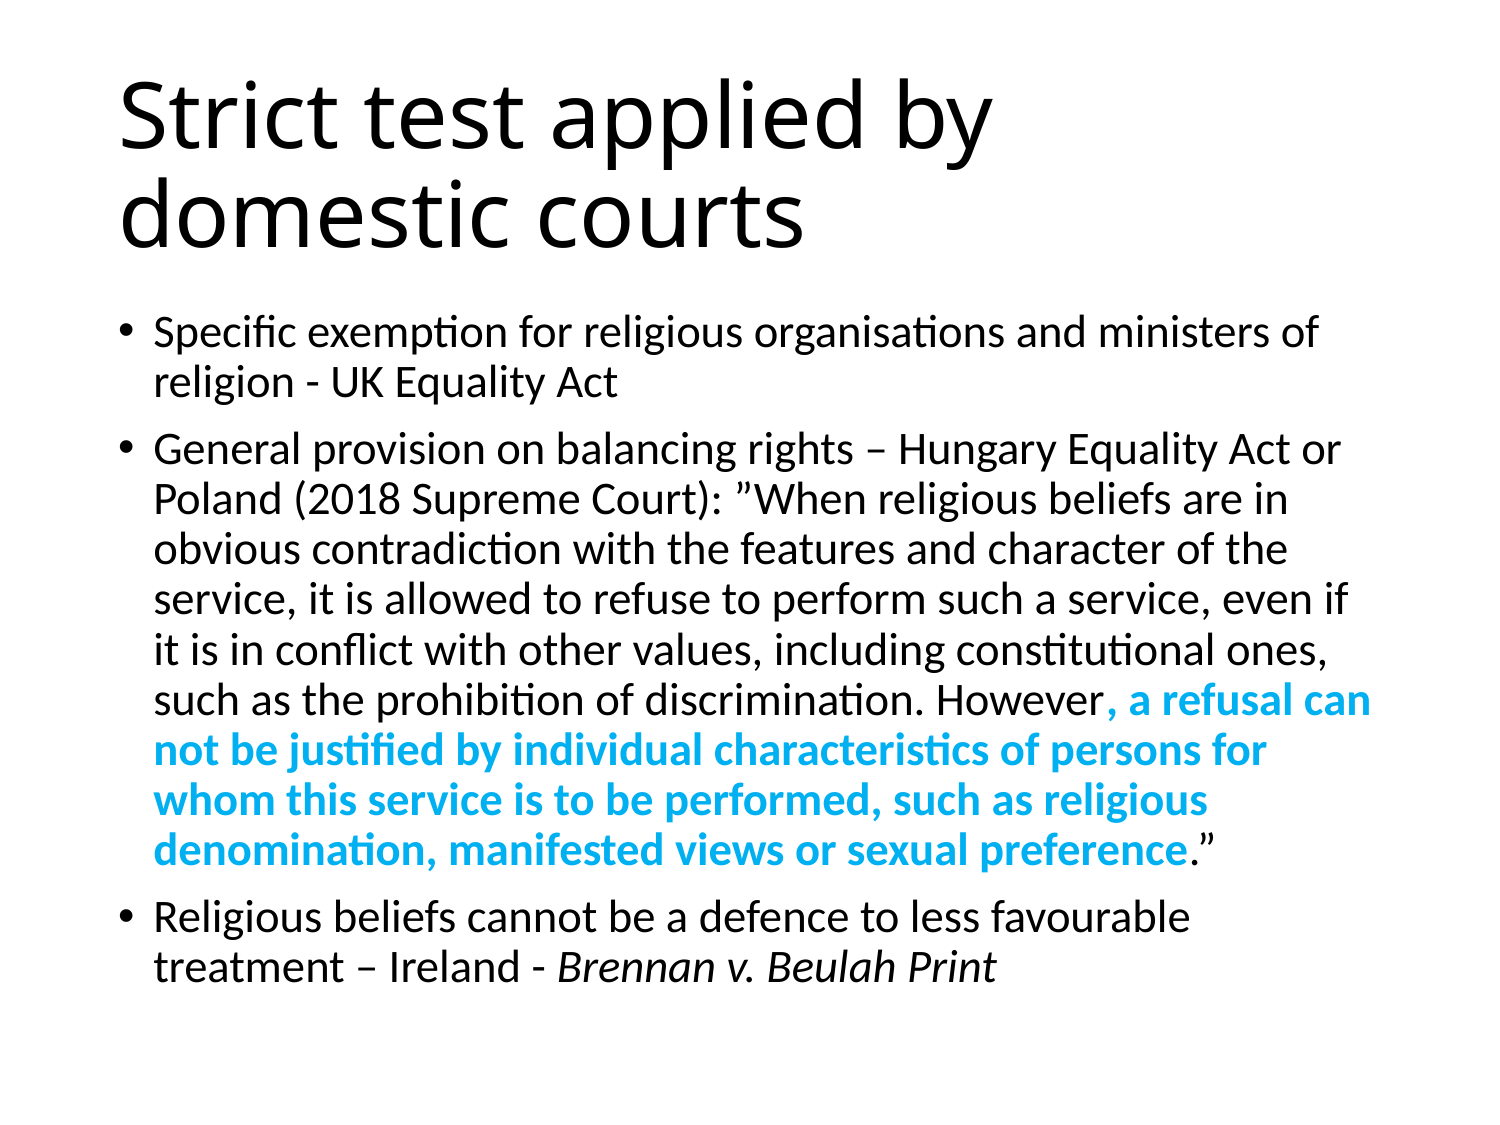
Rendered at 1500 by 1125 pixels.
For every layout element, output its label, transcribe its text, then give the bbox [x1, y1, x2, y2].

list Specific exemption for religious organisations and ministers of religion - UK Equality Act General provision on balancing rights – Hungary Equality Act or Poland (2018 Supreme Court): ”When religious beliefs are in obvious contradiction with the features and character of the service, it is allowed to refuse to perform such a service, even if it is in conflict with other values, including constitutional ones, such as the prohibition of discrimination. However, a refusal can not be justified by individual characteristics of persons for whom this service is to be performed, such as religious denomination, manifested views or sexual preference.” Religious beliefs cannot be a defence to less favourable treatment – Ireland - Brennan v. Beulah Print [103, 299, 1397, 1014]
title Strict test applied by domestic courts [103, 59, 1397, 278]
